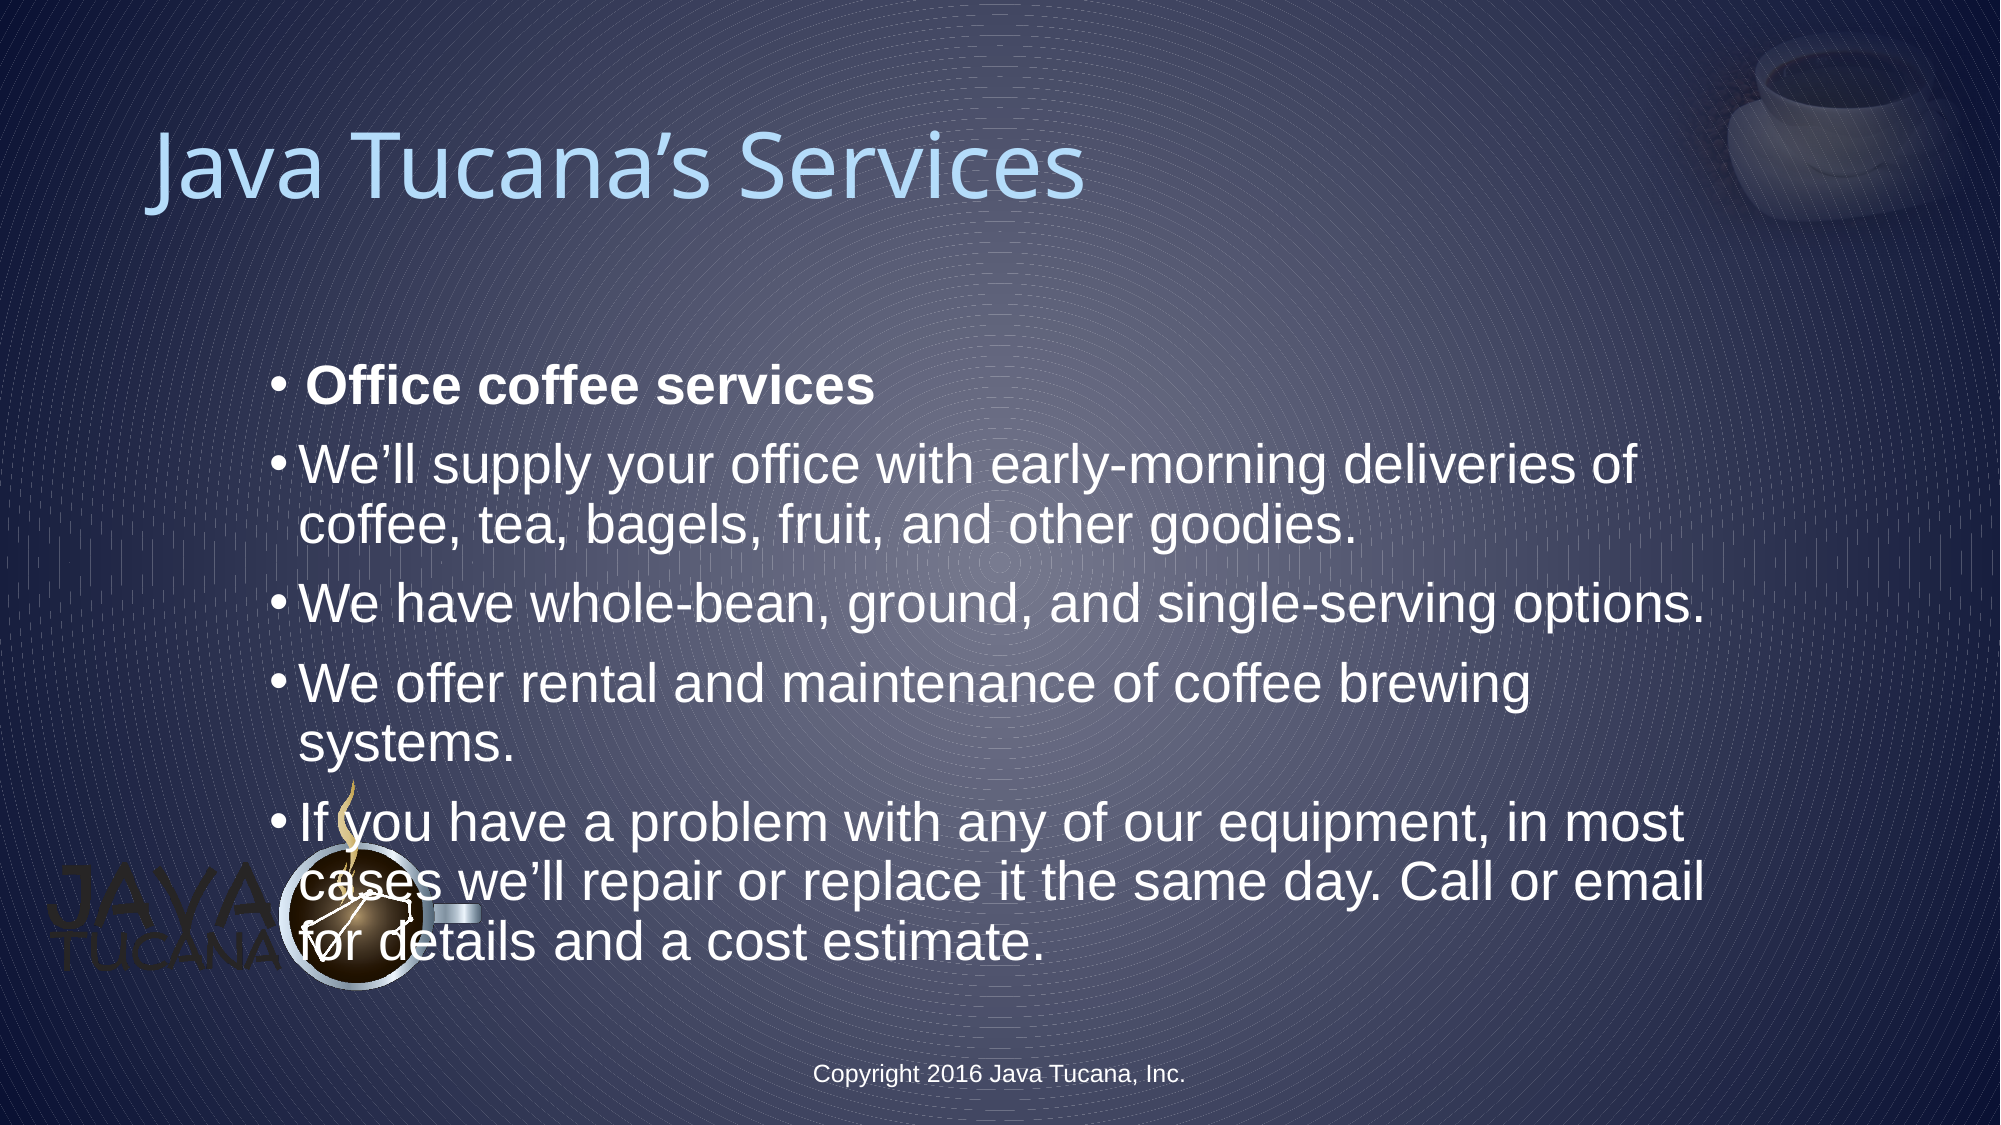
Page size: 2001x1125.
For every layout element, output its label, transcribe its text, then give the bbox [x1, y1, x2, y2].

footer Copyright 2016 Java Tucana, Inc. [662, 1042, 1338, 1103]
picture [27, 774, 254, 1001]
list Office coffee services We’ll supply your office with early-morning deliveries of coffee, tea, bagels, fruit, and other goodies. We have whole-bean, ground, and single-serving options. We offer rental and maintenance of coffee brewing systems. If you have a problem with any of our equipment, in most cases we’ll repair or replace it the same day. Call or email for details and a cost estimate. [254, 348, 1756, 1009]
title Java Tucana’s Services [137, 59, 1863, 278]
